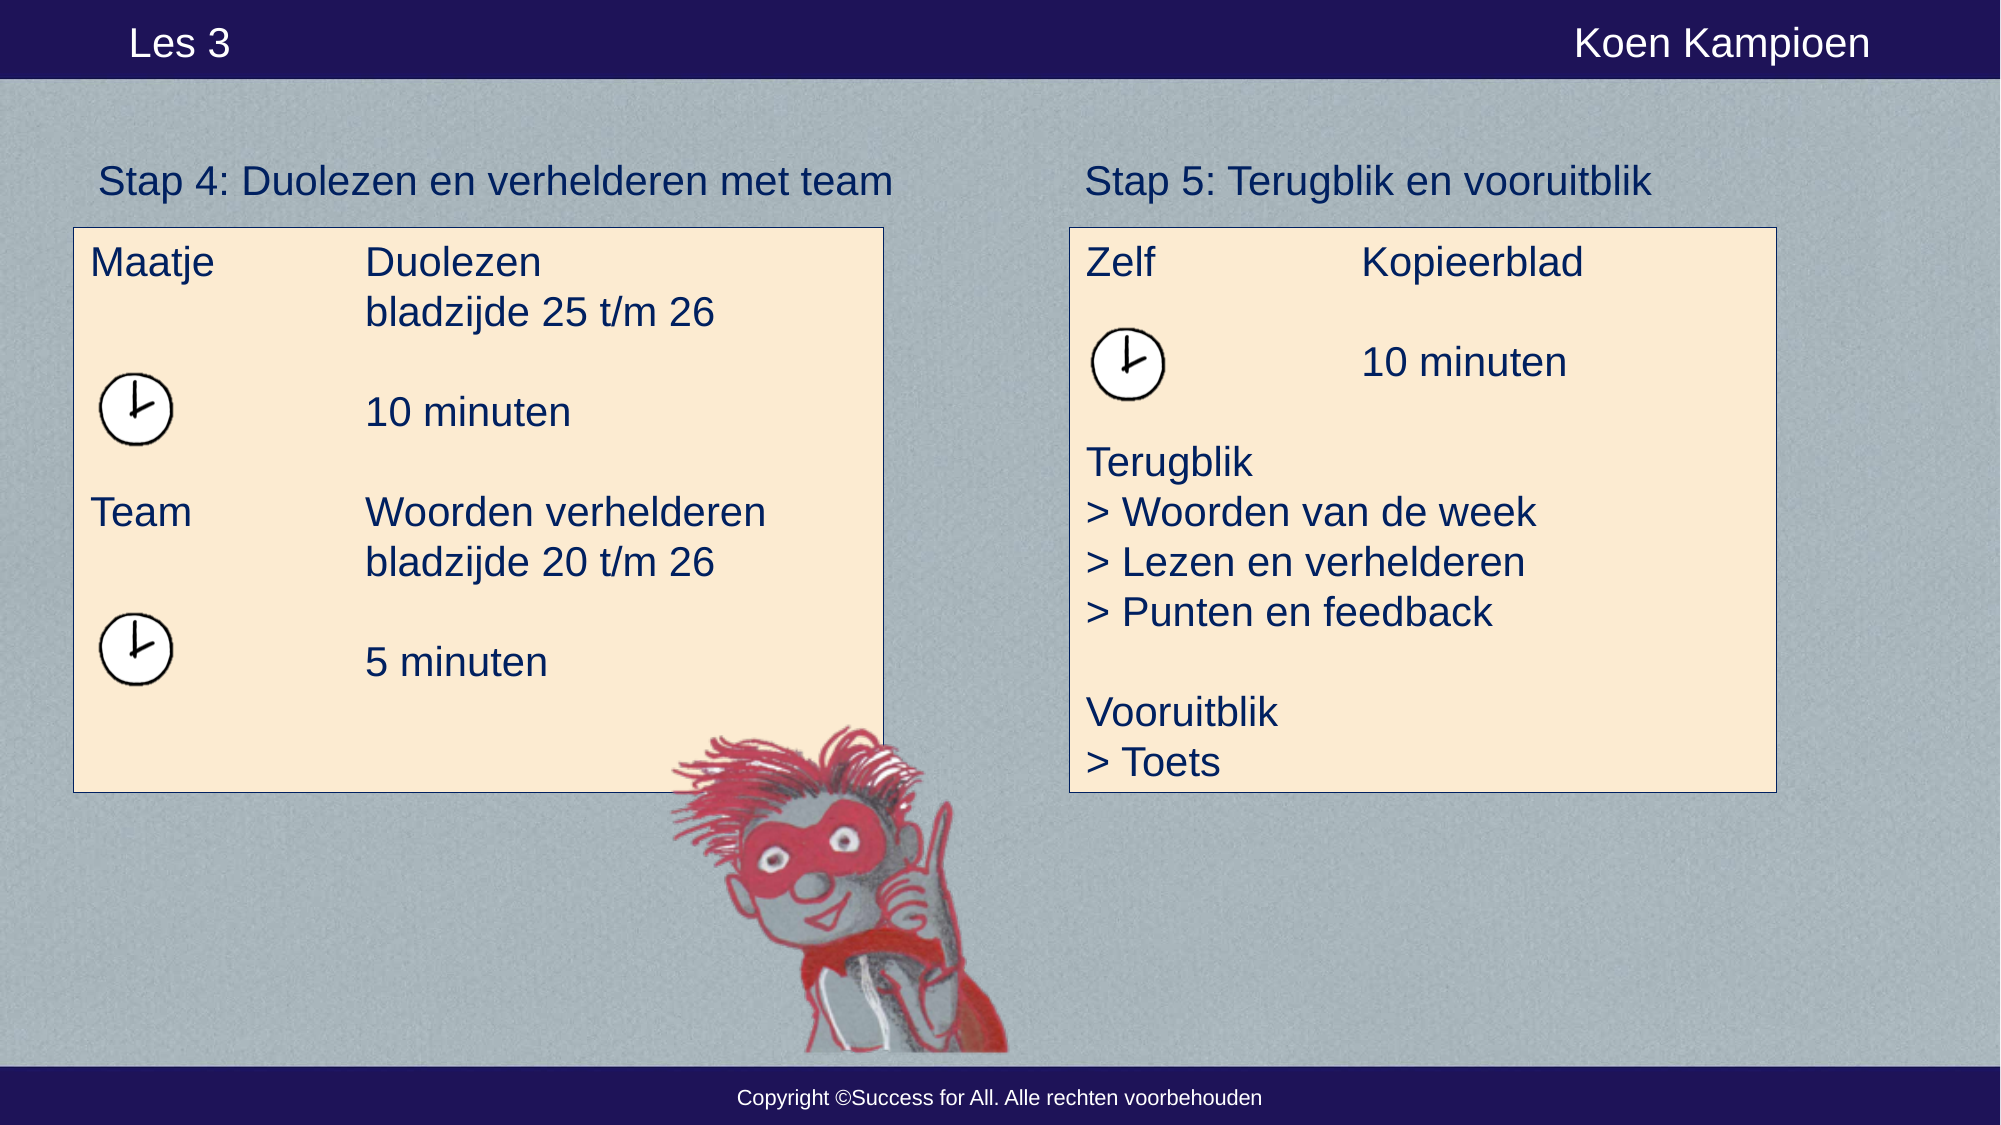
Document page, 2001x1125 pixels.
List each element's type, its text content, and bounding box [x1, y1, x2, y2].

text_box Koen Kampioen [999, 8, 1886, 73]
text_box Les 3 [114, 8, 354, 73]
text_box Stap 4: Duolezen en verhelderen met team [83, 146, 926, 212]
text_box Stap 5: Terugblik en vooruitblik [1069, 146, 1862, 212]
picture [0, 0, 2001, 1125]
text_box Zelf Kopieerblad 10 minuten Terugblik > Woorden van de week > Lezen en verhelderen > Punten en feedback Vooruitblik > Toets [1069, 227, 1777, 793]
text_box Maatje Duolezen bladzijde 25 t/m 26 10 minuten Team Woorden verhelderen bladzijde 20 t/m 26 5 minuten [73, 227, 884, 793]
text_box Copyright ©Success for All. Alle rechten voorbehouden [0, 1076, 2000, 1125]
